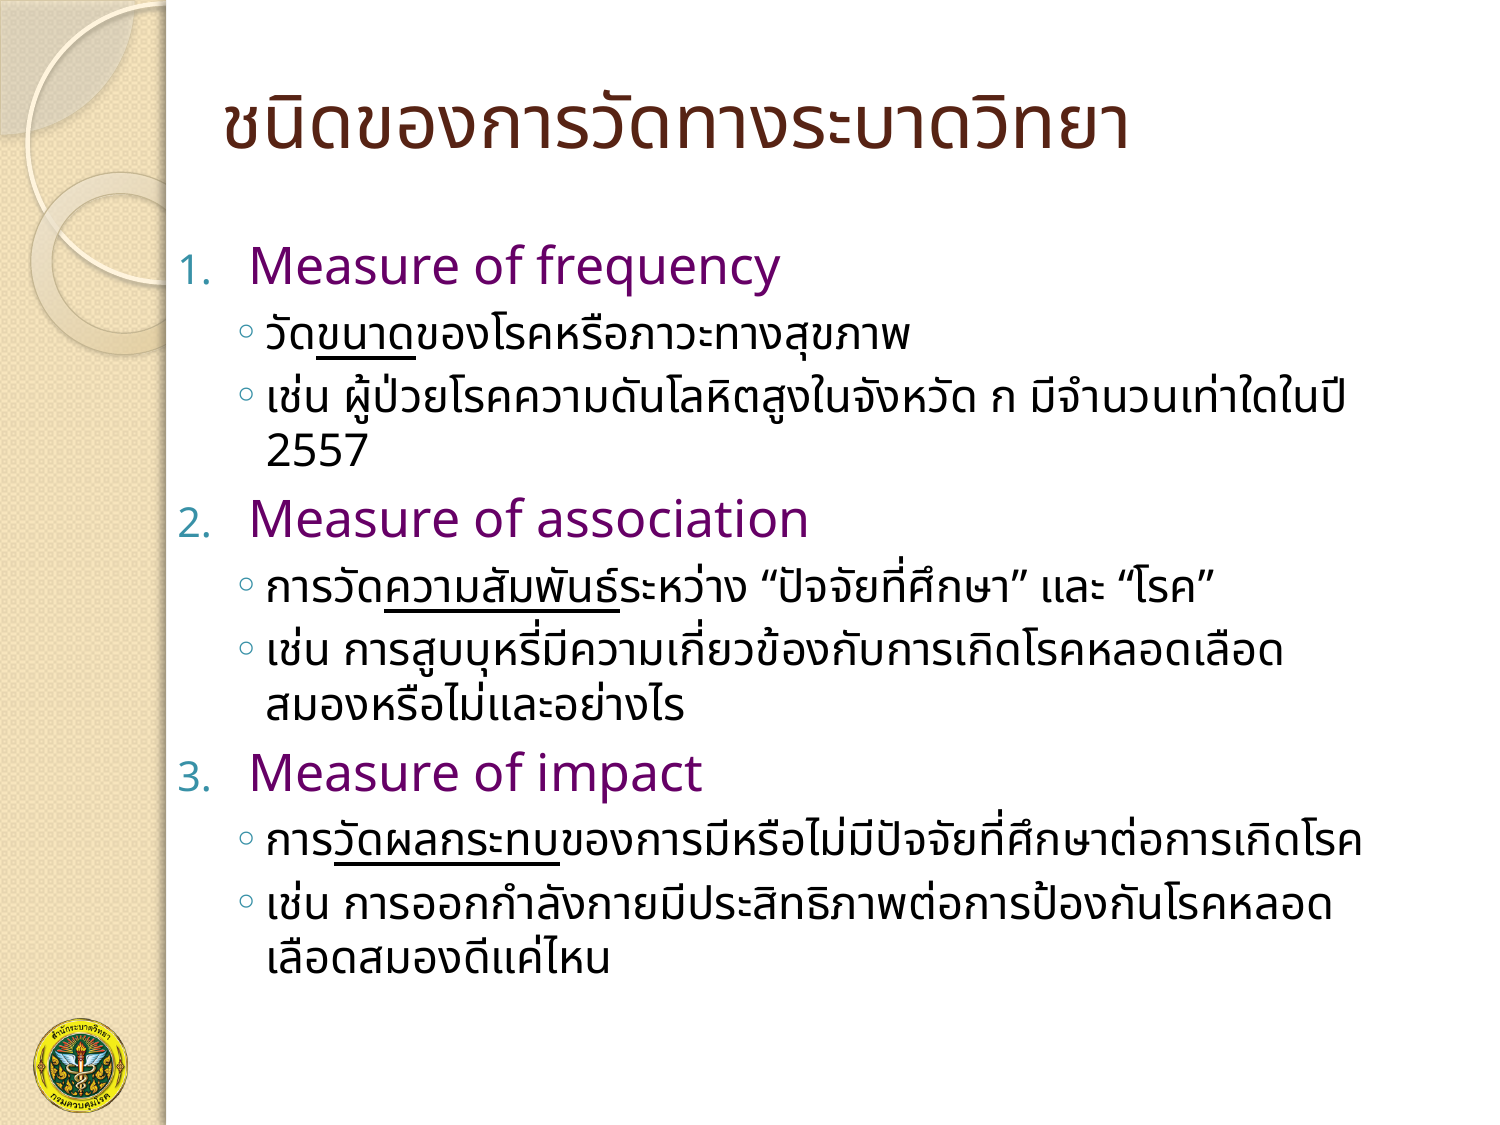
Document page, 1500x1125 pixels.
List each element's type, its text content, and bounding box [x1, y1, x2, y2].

title ชนิดของการวัดทางระบาดวิทยา [206, 24, 1463, 213]
list Measure of frequency วัดขนาดของโรคหรือภาวะทางสุขภาพ เช่น ผู้ป่วยโรคความดันโลหิตสูงในจังหวัด ก มีจำนวนเท่าใดในปี 2557 Measure of association การวัดความสัมพันธ์ระหว่าง “ปัจจัยที่ศึกษา” และ “โรค” เช่น การสูบบุหรี่มีความเกี่ยวข้องกับการเกิดโรคหลอดเลือดสมองหรือไม่และอย่างไร Measure of impact การวัดผลกระทบของการมีหรือไม่มีปัจจัยที่ศึกษาต่อการเกิดโรค เช่น การออกกำลังกายมีประสิทธิภาพต่อการป้องกันโรคหลอดเลือดสมองดีแค่ไหน [162, 224, 1388, 1050]
picture [33, 1018, 128, 1113]
